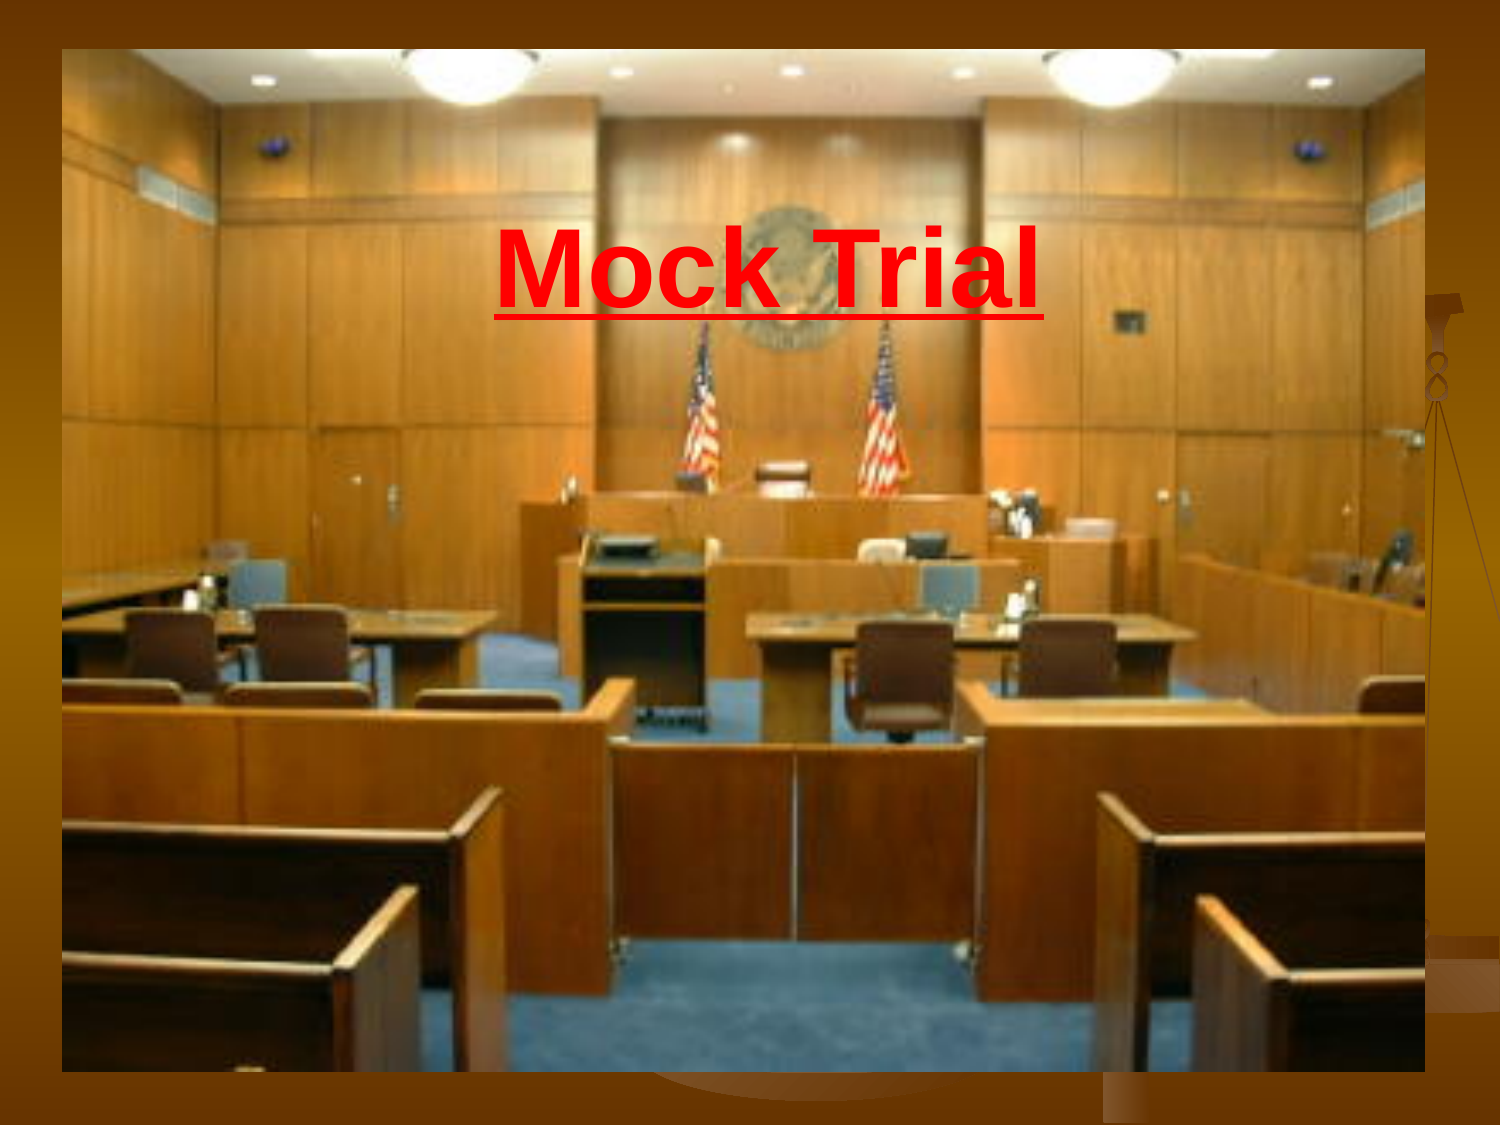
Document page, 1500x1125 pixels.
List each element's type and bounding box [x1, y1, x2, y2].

picture [62, 49, 1426, 1073]
